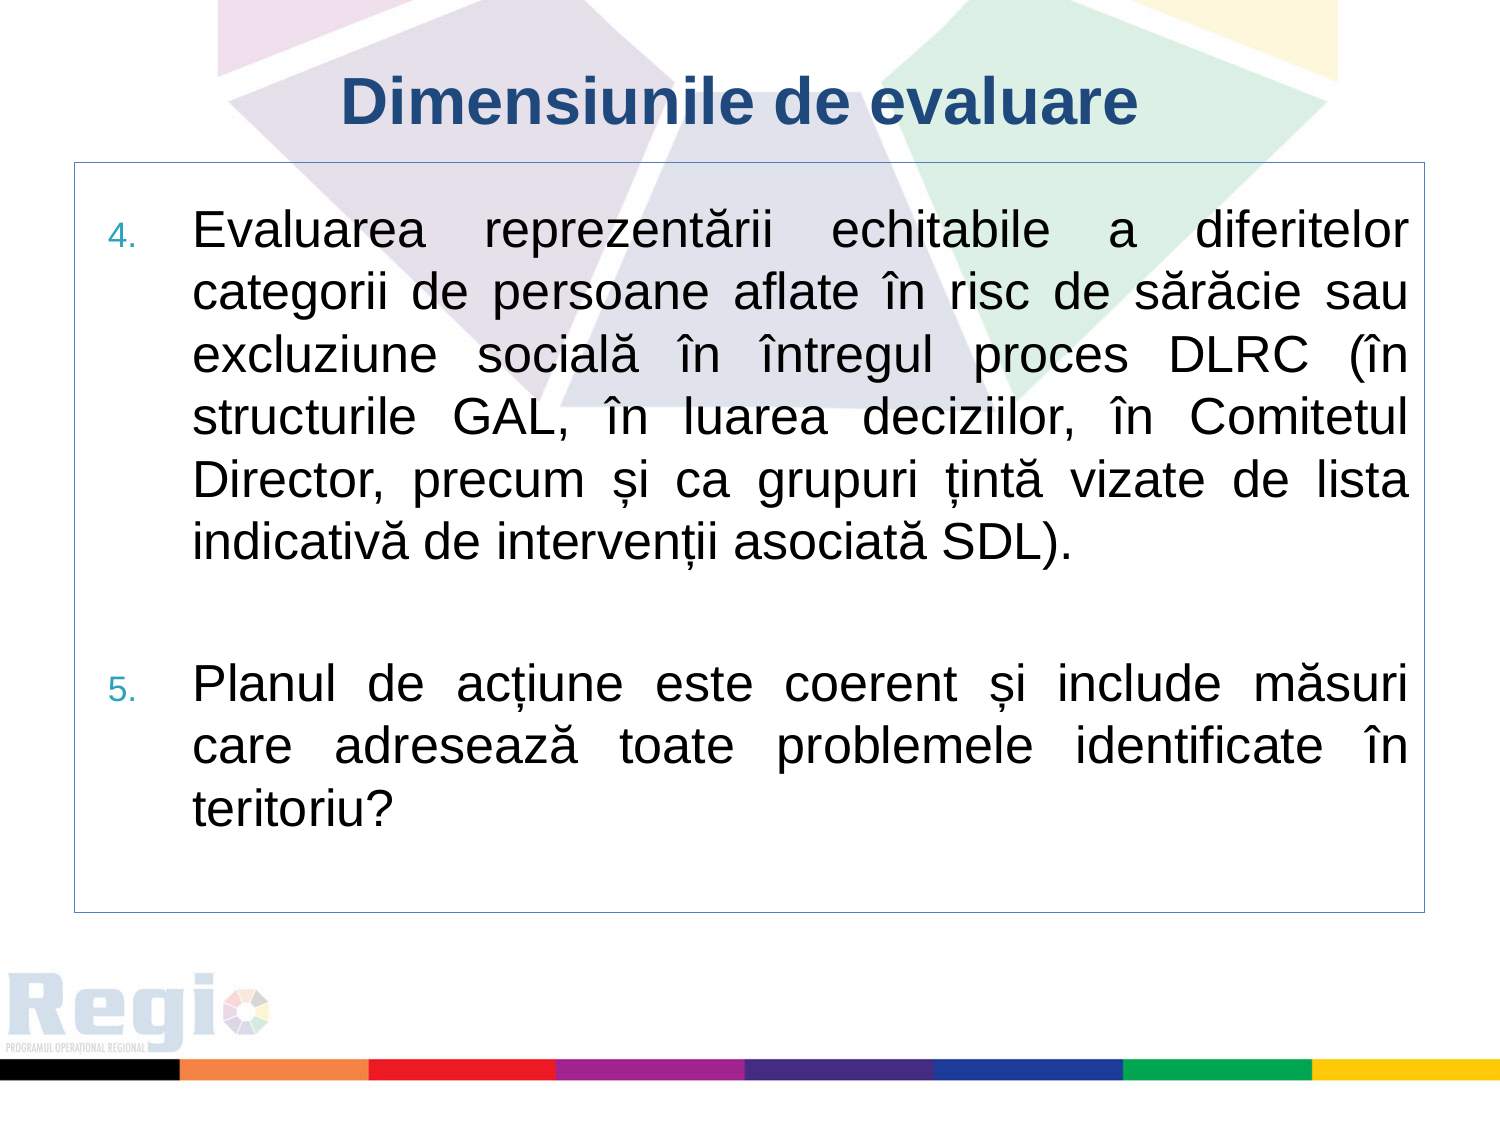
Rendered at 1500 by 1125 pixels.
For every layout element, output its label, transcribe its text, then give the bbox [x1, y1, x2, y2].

title Dimensiunile de evaluare [75, 45, 1425, 150]
list Evaluarea reprezentării echitabile a diferitelor categorii de persoane aflate în risc de sărăcie sau excluziune socială în întregul proces DLRC (în structurile GAL, în luarea deciziilor, în Comitetul Director, precum și ca grupuri țintă vizate de lista indicativă de intervenții asociată SDL). Planul de acțiune este coerent și include măsuri care adresează toate problemele identificate în teritoriu? [75, 187, 1425, 950]
text_box [74, 162, 1425, 913]
picture [0, 0, 1500, 1125]
